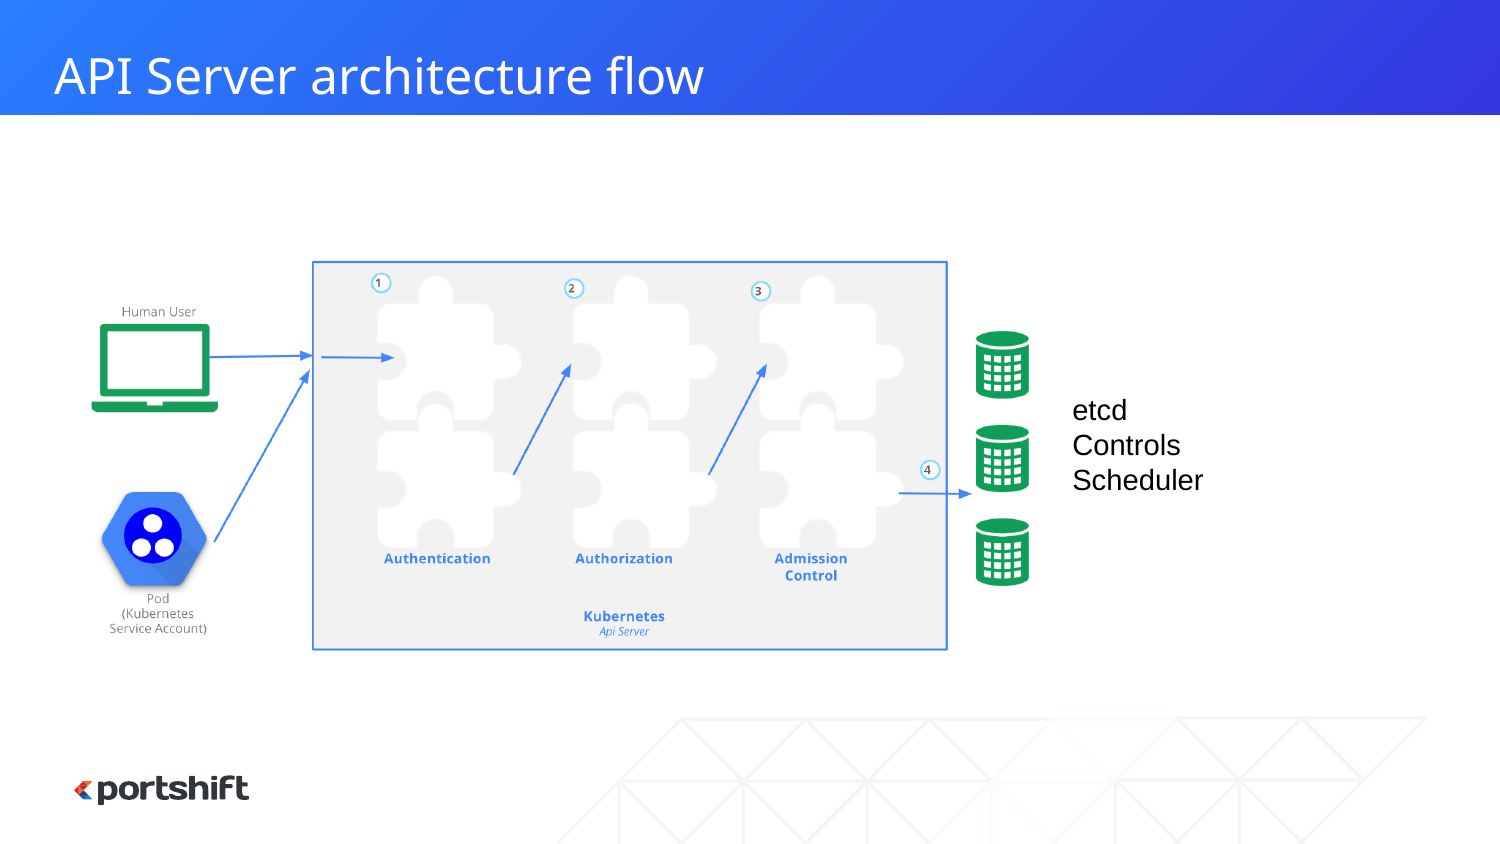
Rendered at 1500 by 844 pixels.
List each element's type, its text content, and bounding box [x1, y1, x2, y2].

picture [85, 210, 1061, 680]
text_box etcd Controls Scheduler [1066, 384, 1376, 506]
text_box API Server architecture flow [39, 20, 1268, 116]
text_box [0, 0, 1500, 115]
